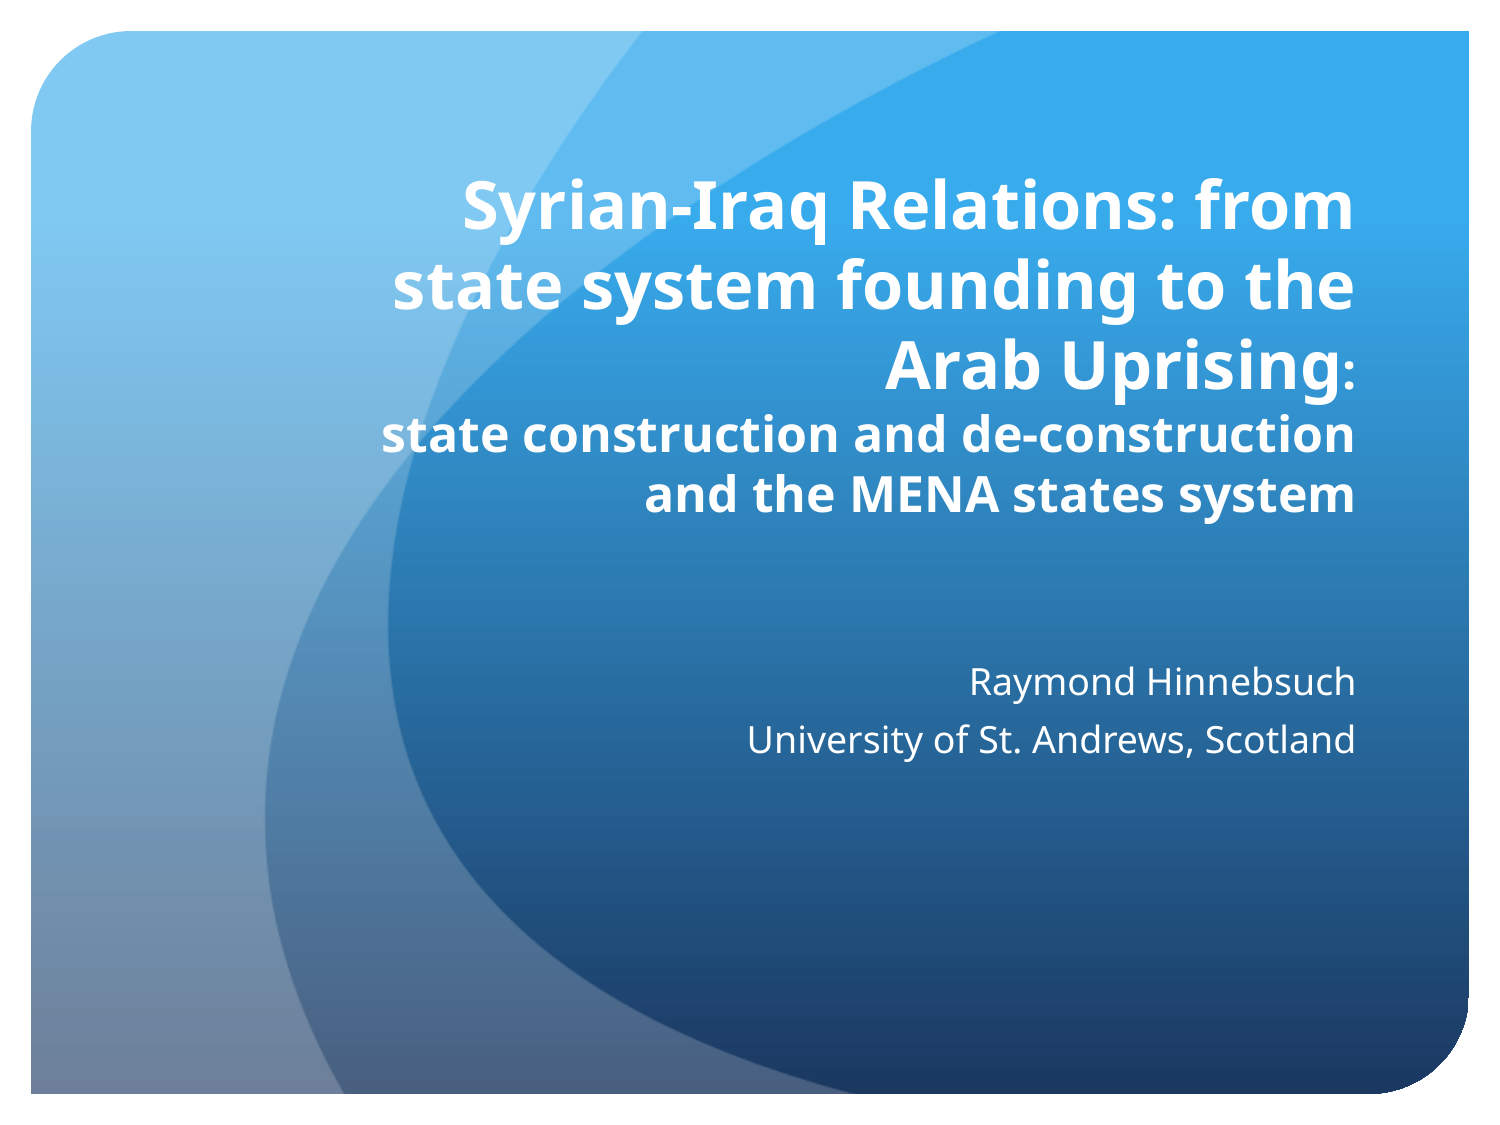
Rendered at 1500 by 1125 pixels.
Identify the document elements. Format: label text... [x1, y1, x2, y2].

picture [25, 30, 1474, 1095]
title Syrian-Iraq Relations: from state system founding to the Arab Uprising: state construction and de-construction and the MENA states system [262, 408, 1372, 650]
subtitle Raymond Hinnebsuch University of St. Andrews, Scotland [262, 650, 1372, 939]
